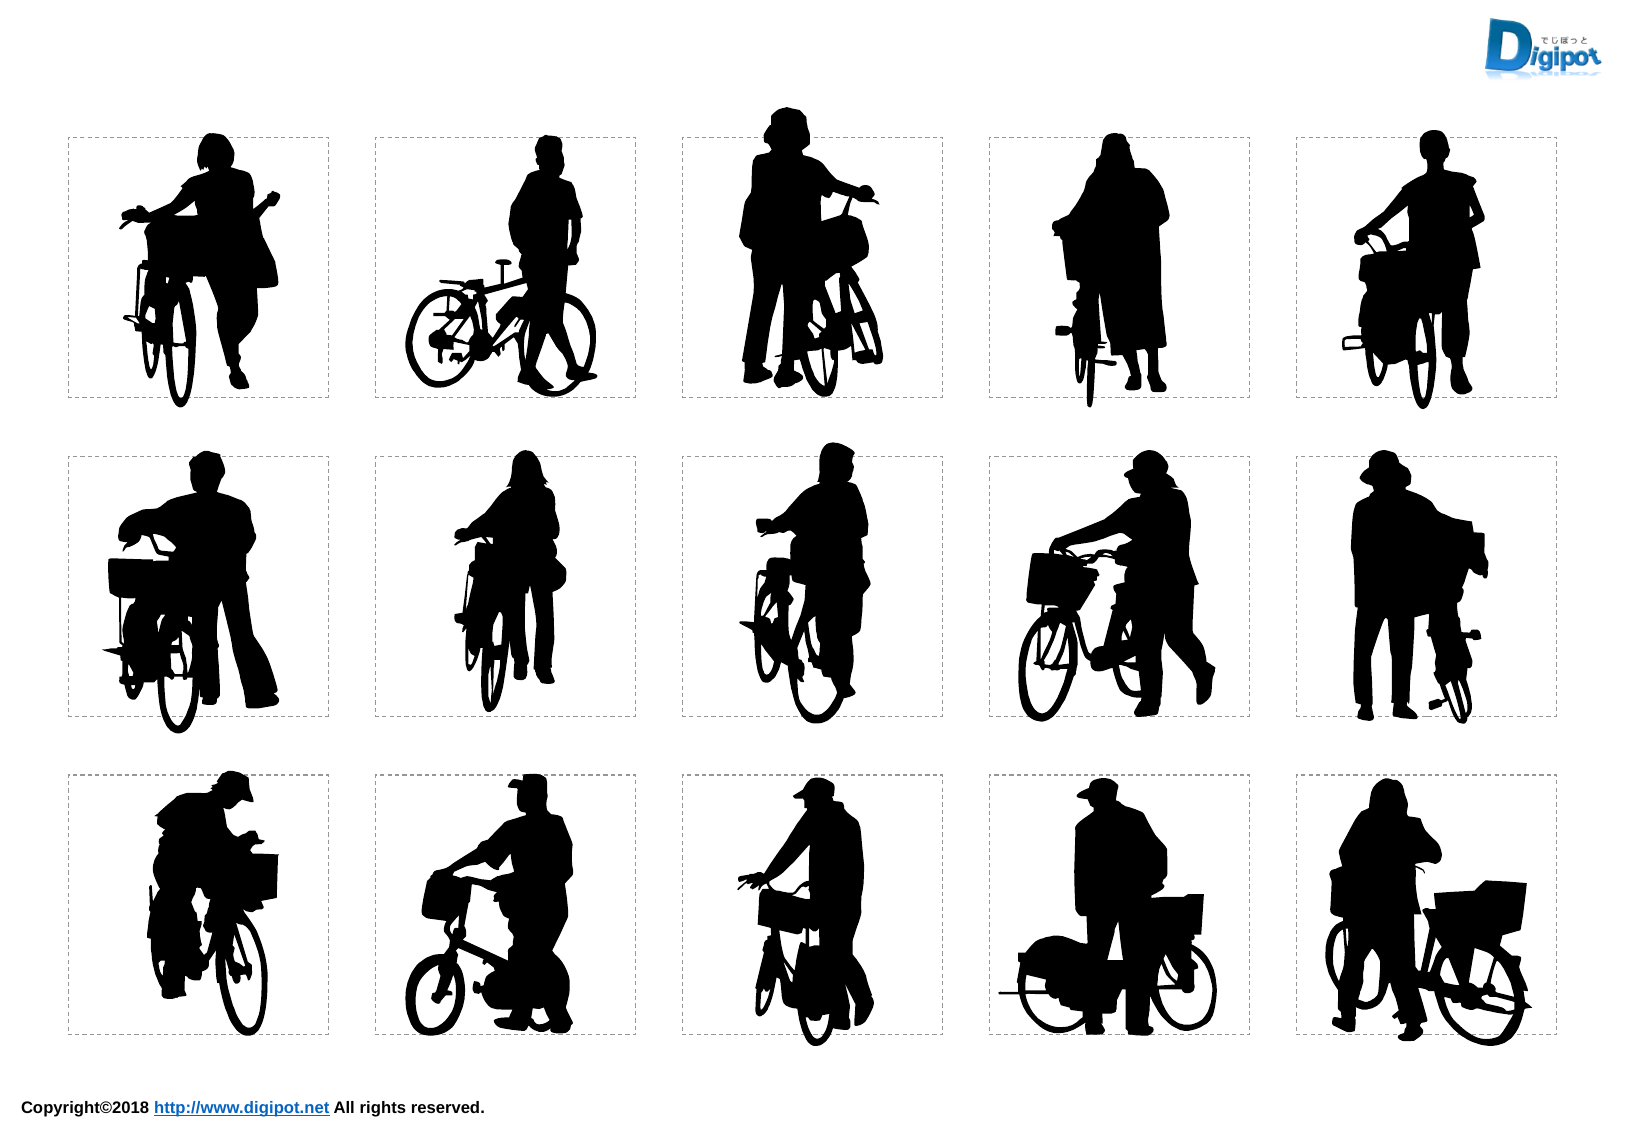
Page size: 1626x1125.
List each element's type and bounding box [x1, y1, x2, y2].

text_box [1325, 778, 1533, 1046]
text_box [1350, 450, 1489, 724]
text_box [1342, 130, 1485, 410]
text_box [1018, 450, 1216, 722]
text_box [454, 450, 567, 713]
text_box [147, 770, 280, 1036]
text_box [405, 773, 574, 1036]
picture [1485, 18, 1602, 82]
text_box [737, 777, 874, 1046]
text_box [405, 134, 598, 397]
text_box [101, 450, 280, 734]
text_box [998, 778, 1217, 1036]
text_box [119, 133, 281, 408]
text_box [739, 107, 884, 397]
text_box [1052, 133, 1170, 408]
text_box [739, 442, 871, 724]
